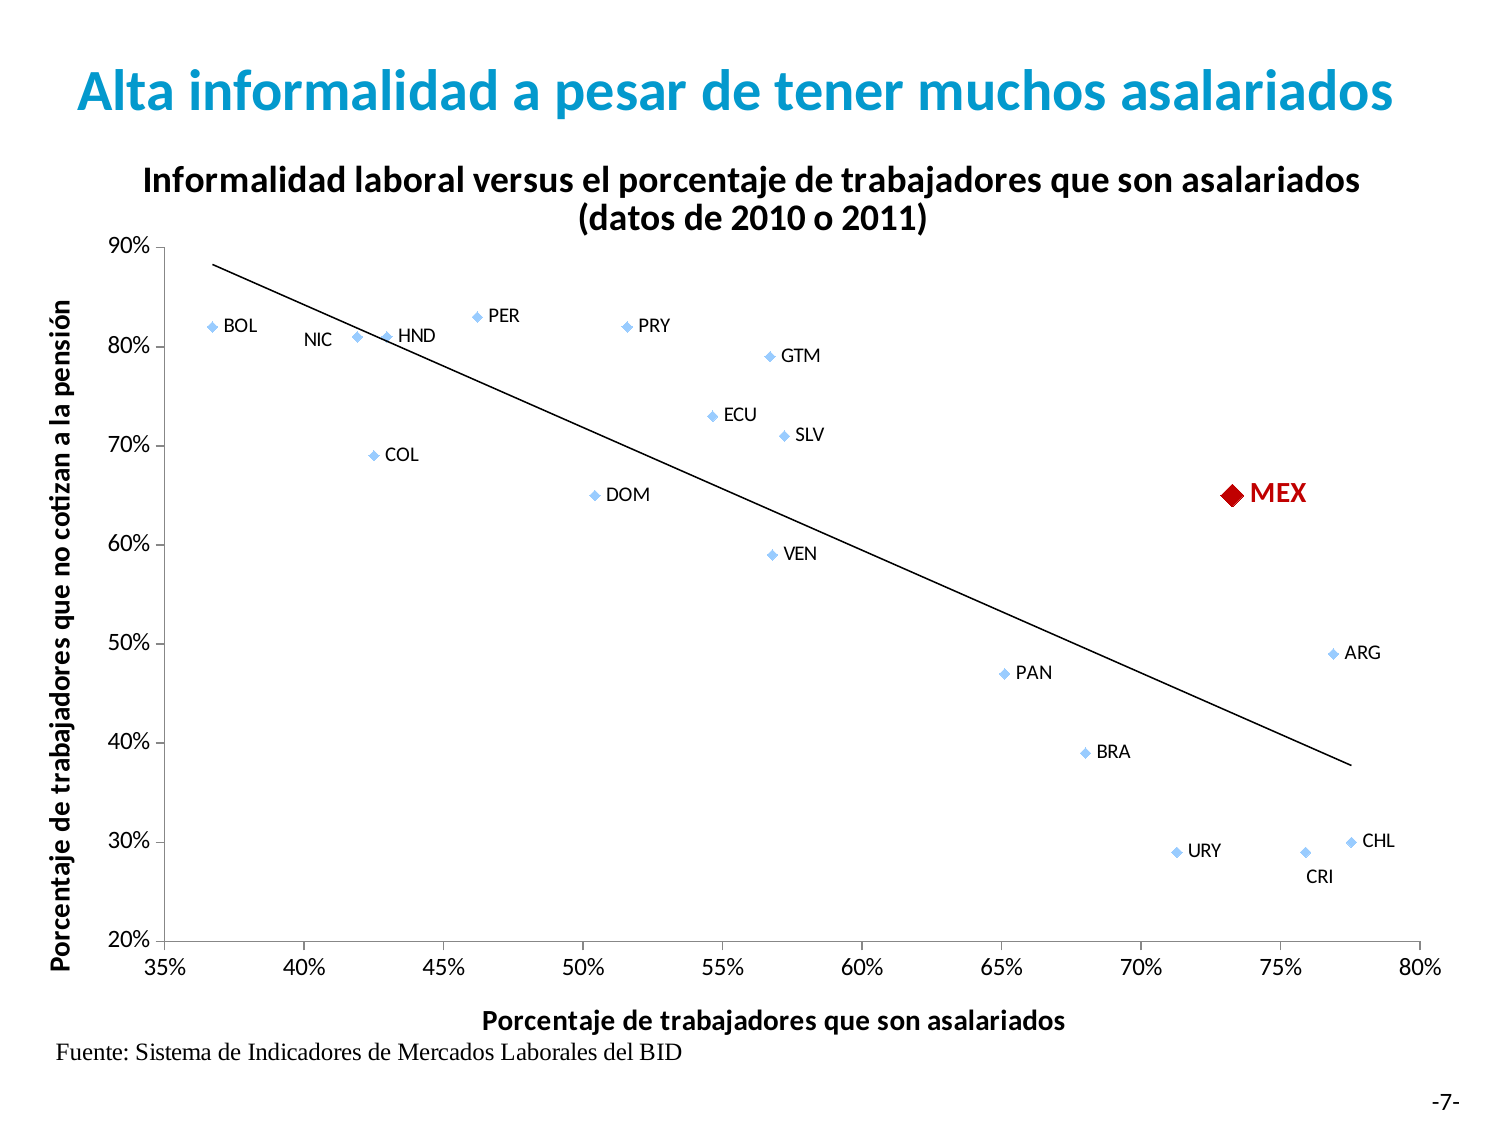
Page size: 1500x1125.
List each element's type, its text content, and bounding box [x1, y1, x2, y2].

slide_number -7- [1125, 1077, 1475, 1125]
title Alta informalidad a pesar de tener muchos asalariados [62, 37, 1419, 138]
chart [38, 149, 1462, 1080]
